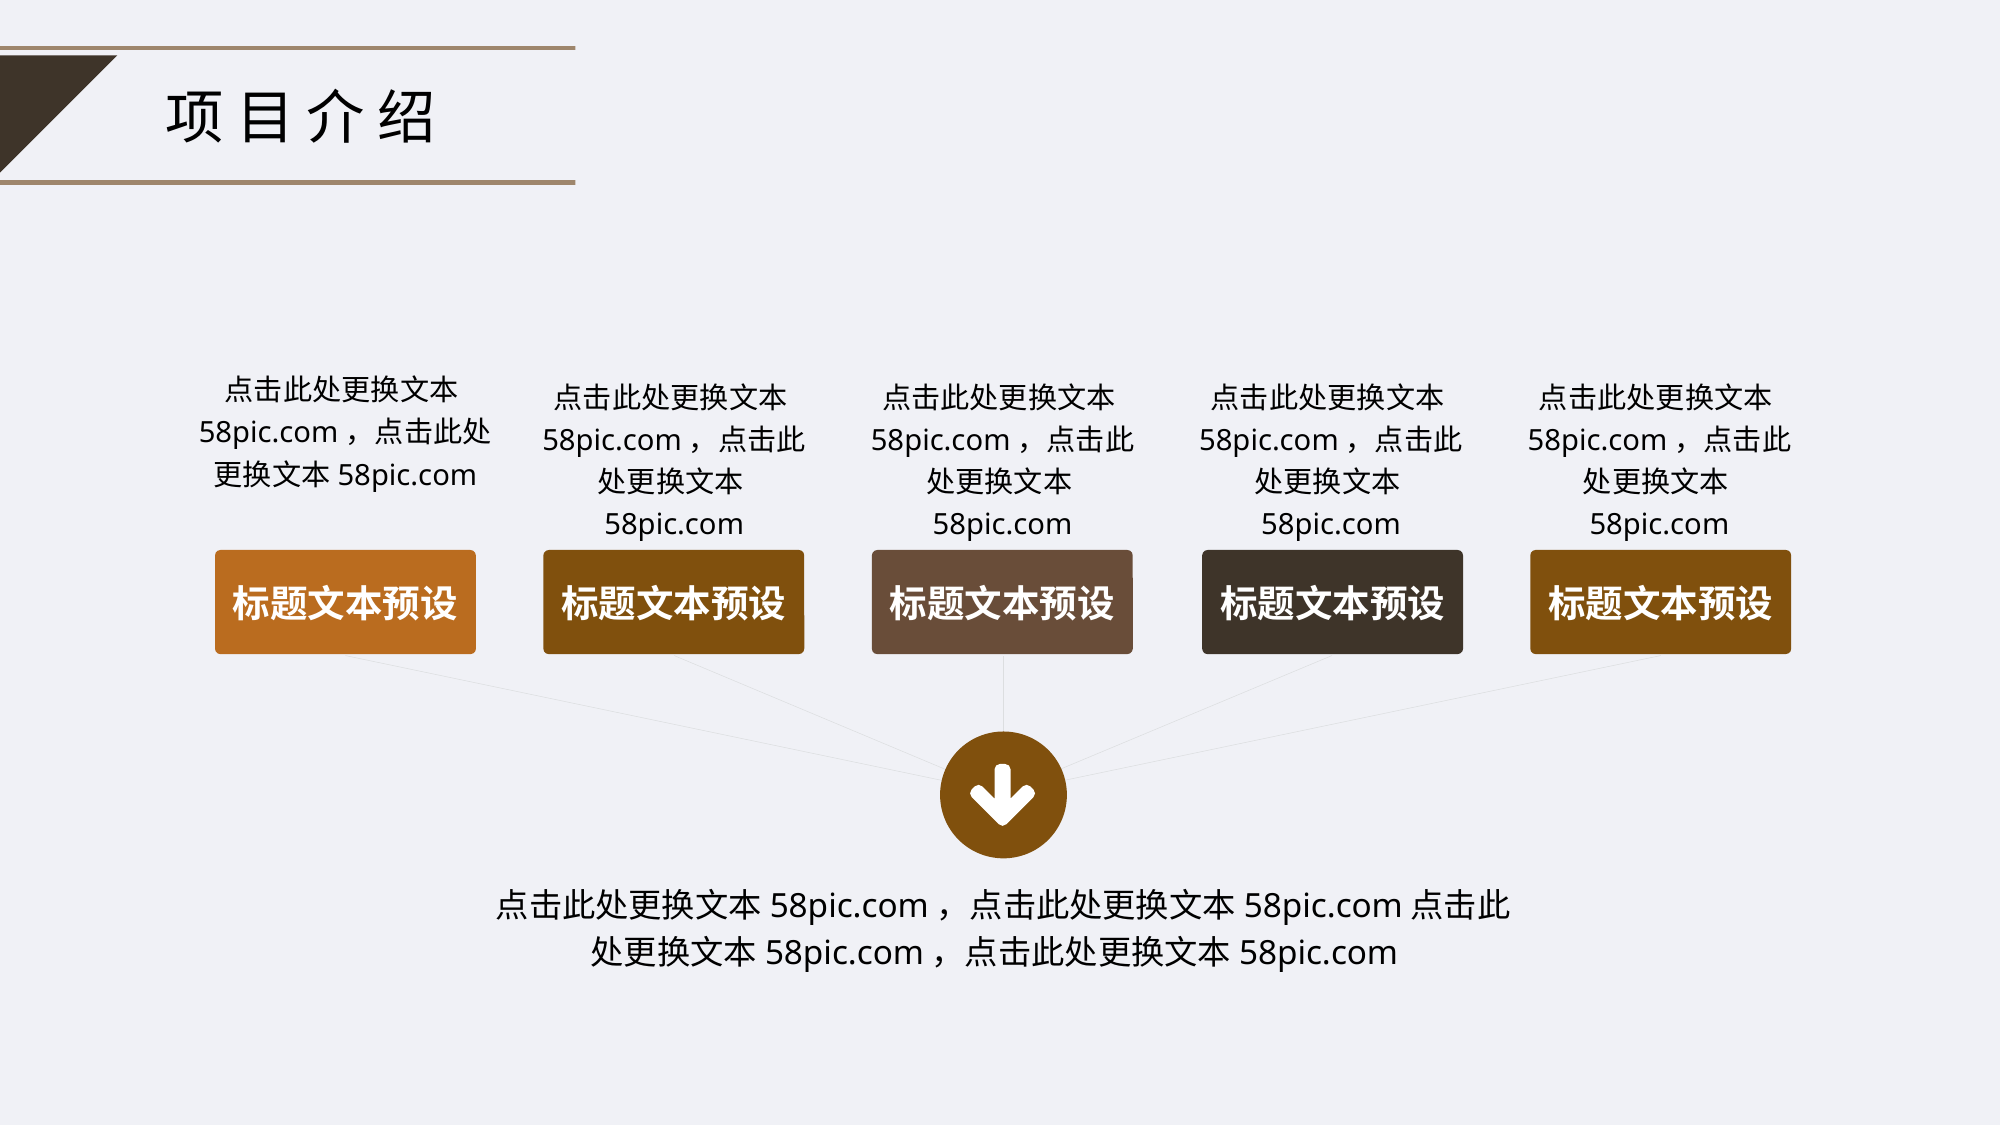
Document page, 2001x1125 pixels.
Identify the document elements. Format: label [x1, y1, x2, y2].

text_box [196, 364, 1806, 994]
text_box [0, 48, 576, 183]
